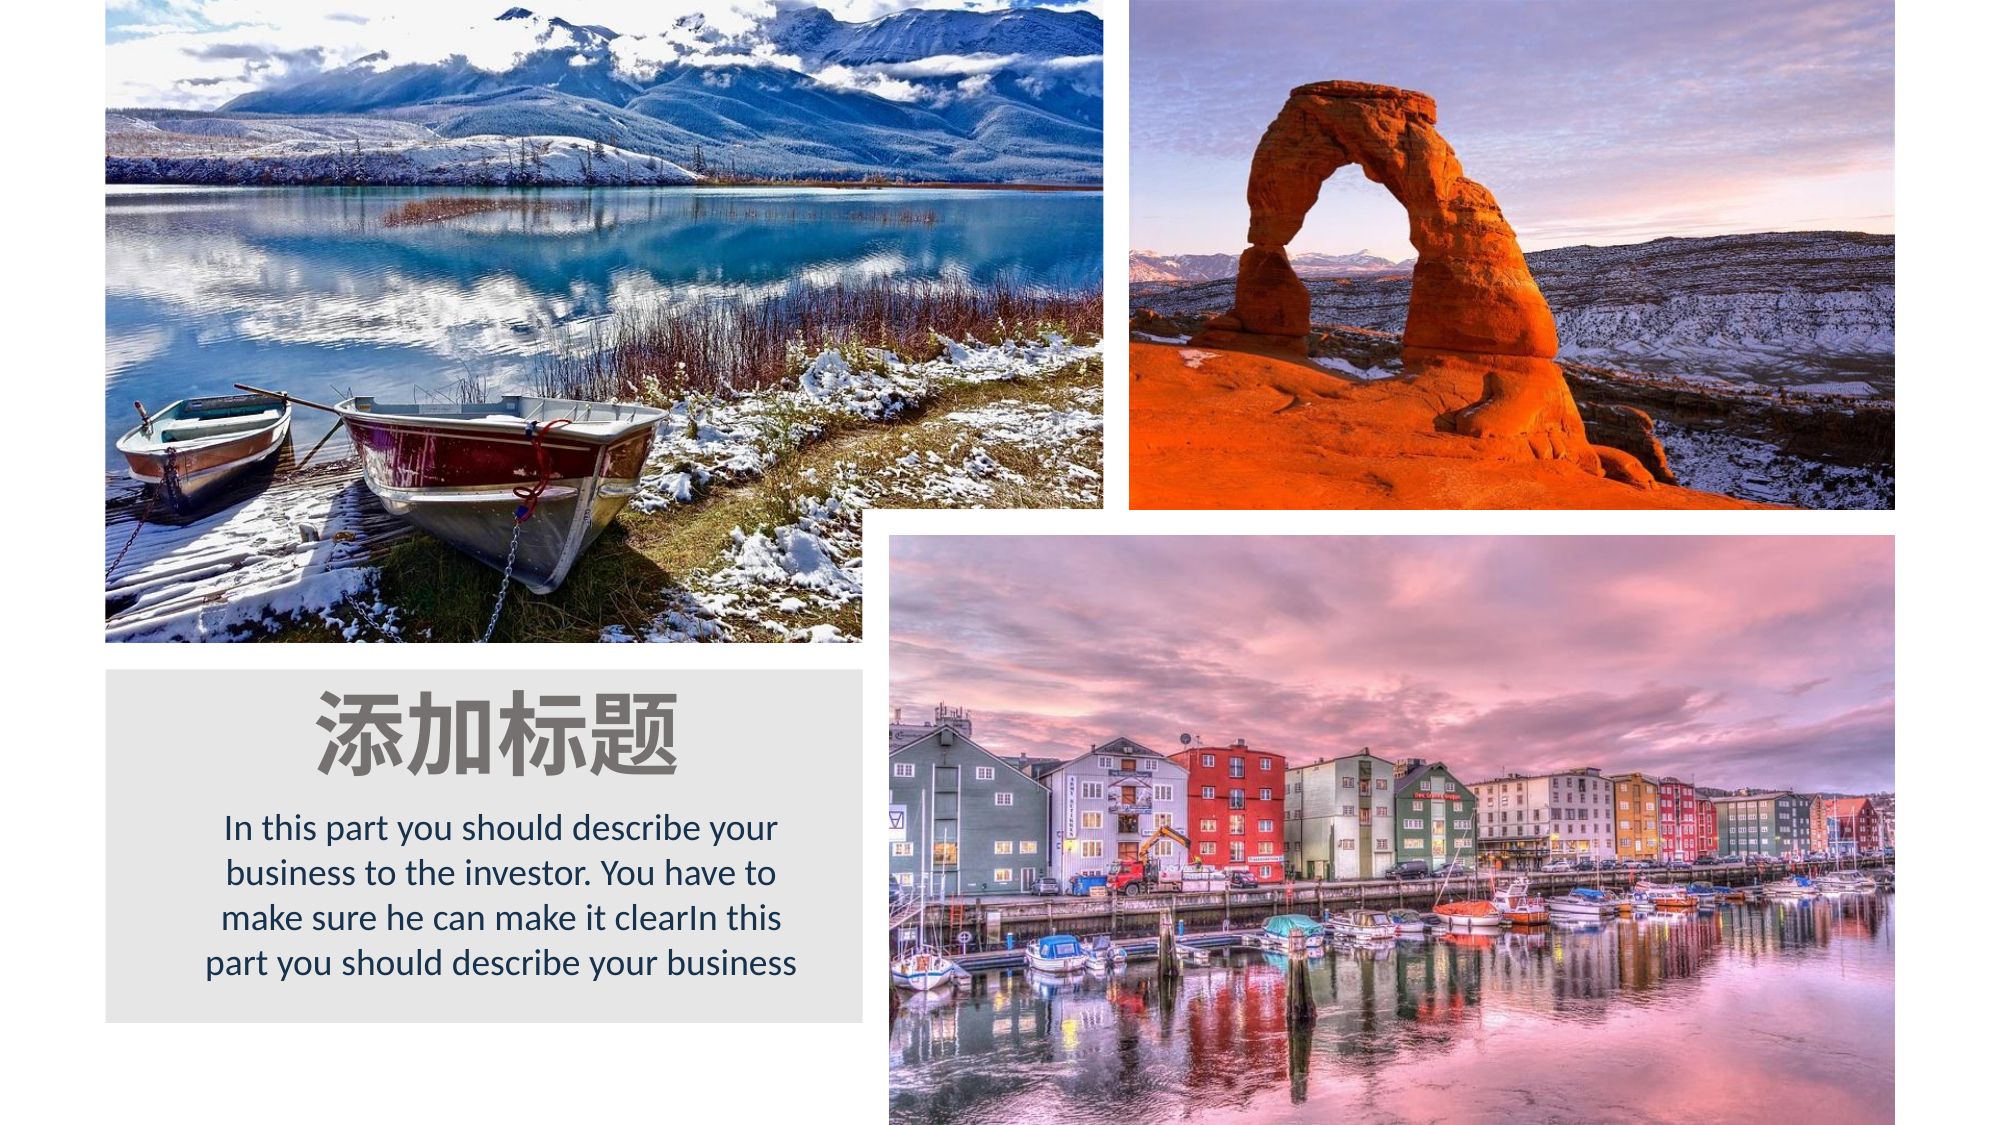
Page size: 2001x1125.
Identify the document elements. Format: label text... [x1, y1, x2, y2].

text_box 添加标题 [67, 669, 888, 794]
text_box In this part you should describe your business to the investor. You have to make sure he can make it clearIn this part you should describe your business [187, 795, 816, 991]
picture [105, 0, 1895, 1125]
picture [1129, 0, 1895, 510]
text_box [104, 794, 864, 1024]
